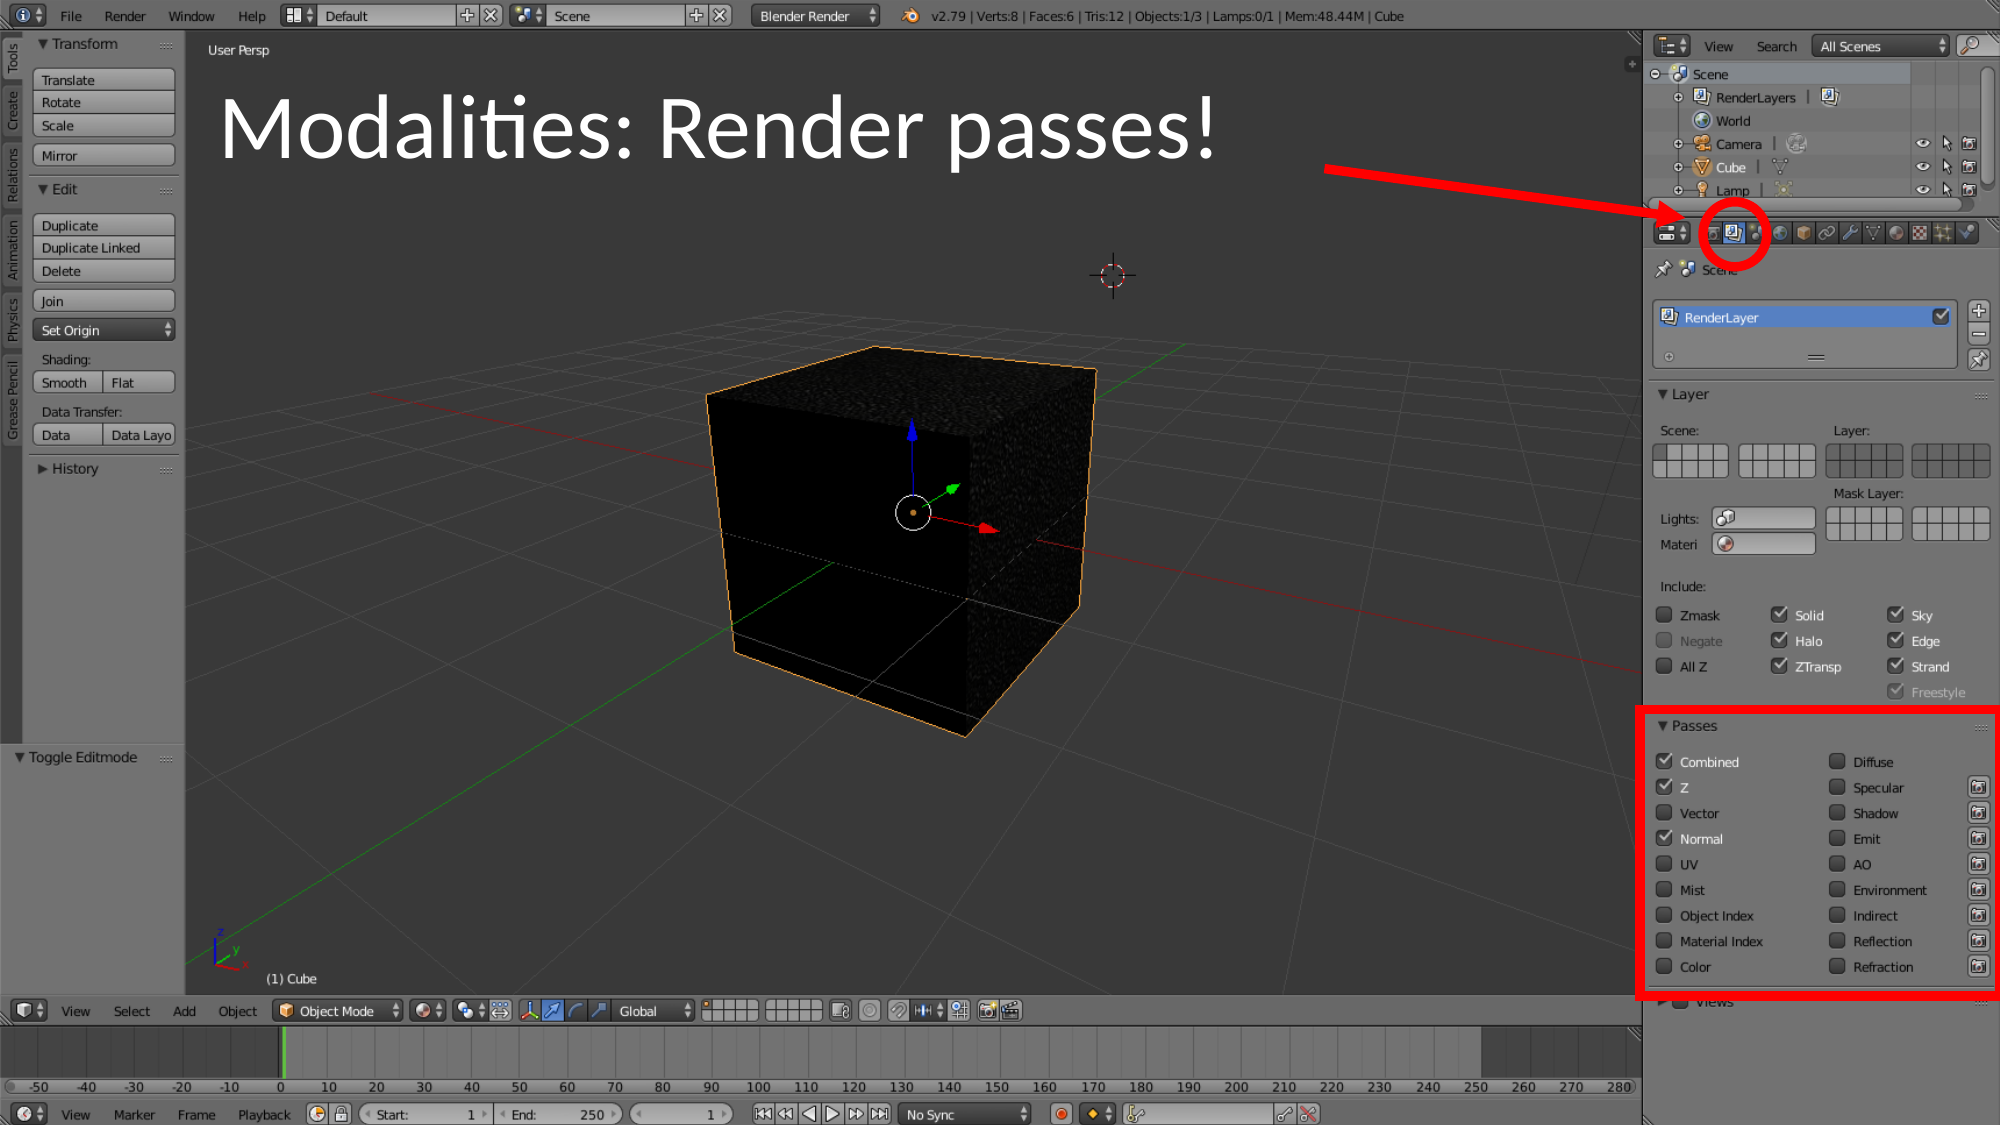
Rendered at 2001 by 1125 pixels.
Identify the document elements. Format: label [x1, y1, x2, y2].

list [0, 0, 2000, 1125]
text_box [1324, 168, 1686, 219]
